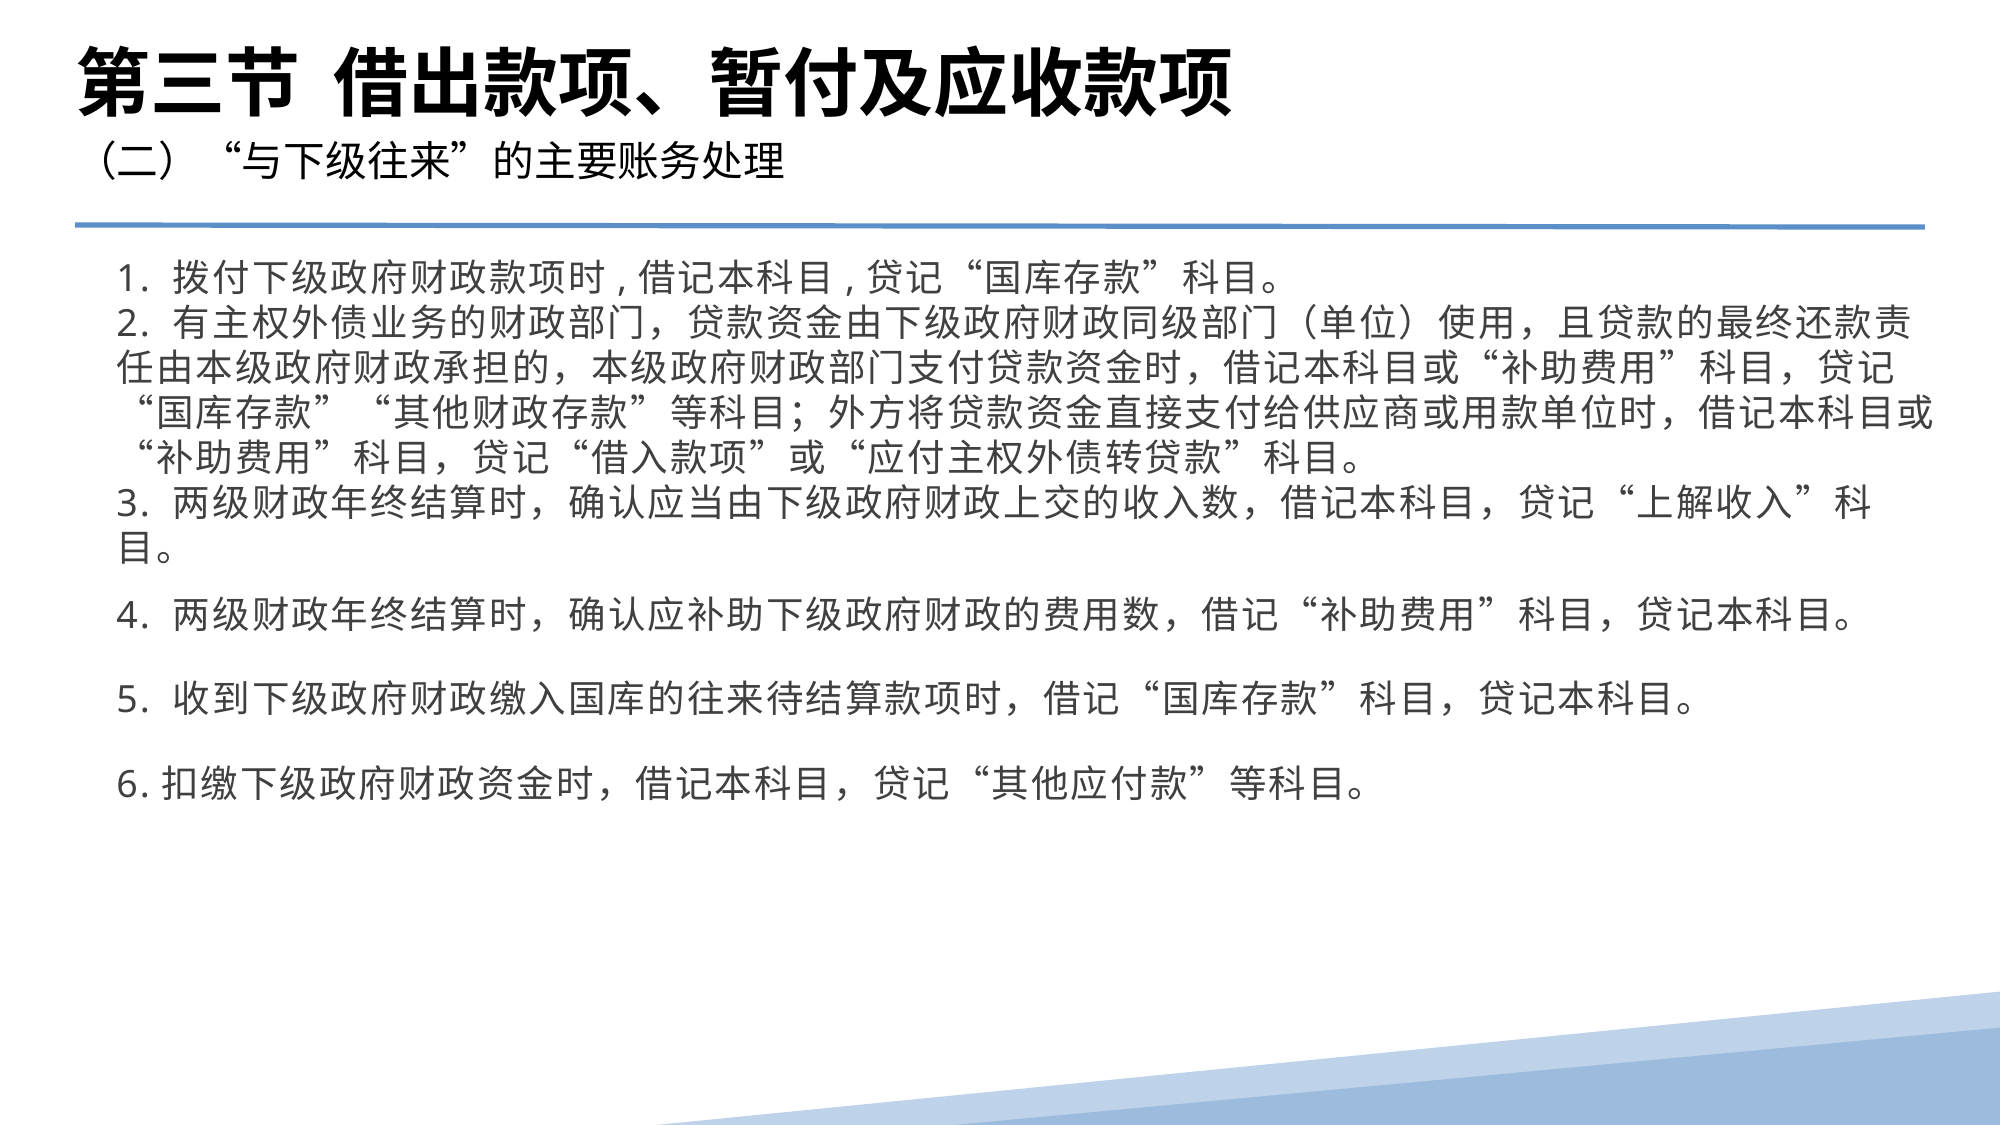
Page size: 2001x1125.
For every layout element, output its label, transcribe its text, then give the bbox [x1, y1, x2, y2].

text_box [74, 224, 1925, 228]
text_box 第三节 借出款项、暂付及应收款项 [75, 24, 1925, 124]
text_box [656, 991, 2000, 1125]
text_box 1. 拨付下级政府财政款项时,借记本科目,贷记“国库存款”科目。 2. 有主权外债业务的财政部门，贷款资金由下级政府财政同级部门（单位）使用，且贷款的最终还款责任由本级政府财政承担的，本级政府财政部门支付贷款资金时，借记本科目或“补助费用”科目，贷记“国库存款”“其他财政存款”等科目；外方将贷款资金直接支付给供应商或用款单位时，借记本科目或“补助费用”科目，贷记“借入款项”或“应付主权外债转贷款”科目。 3. 两级财政年终结算时，确认应当由下级政府财政上交的收入数，借记本科目，贷记“上解收入”科目。 4. 两级财政年终结算时，确认应补助下级政府财政的费用数，借记“补助费用”科目，贷记本科目。 5. 收到下级政府财政缴入国库的往来待结算款项时，借记“国库存款”科目，贷记本科目。 6.扣缴下级政府财政资金时，借记本科目，贷记“其他应付款”等科目。 [106, 248, 1953, 895]
text_box （二）“与下级往来”的主要账务处理 [75, 124, 1925, 200]
